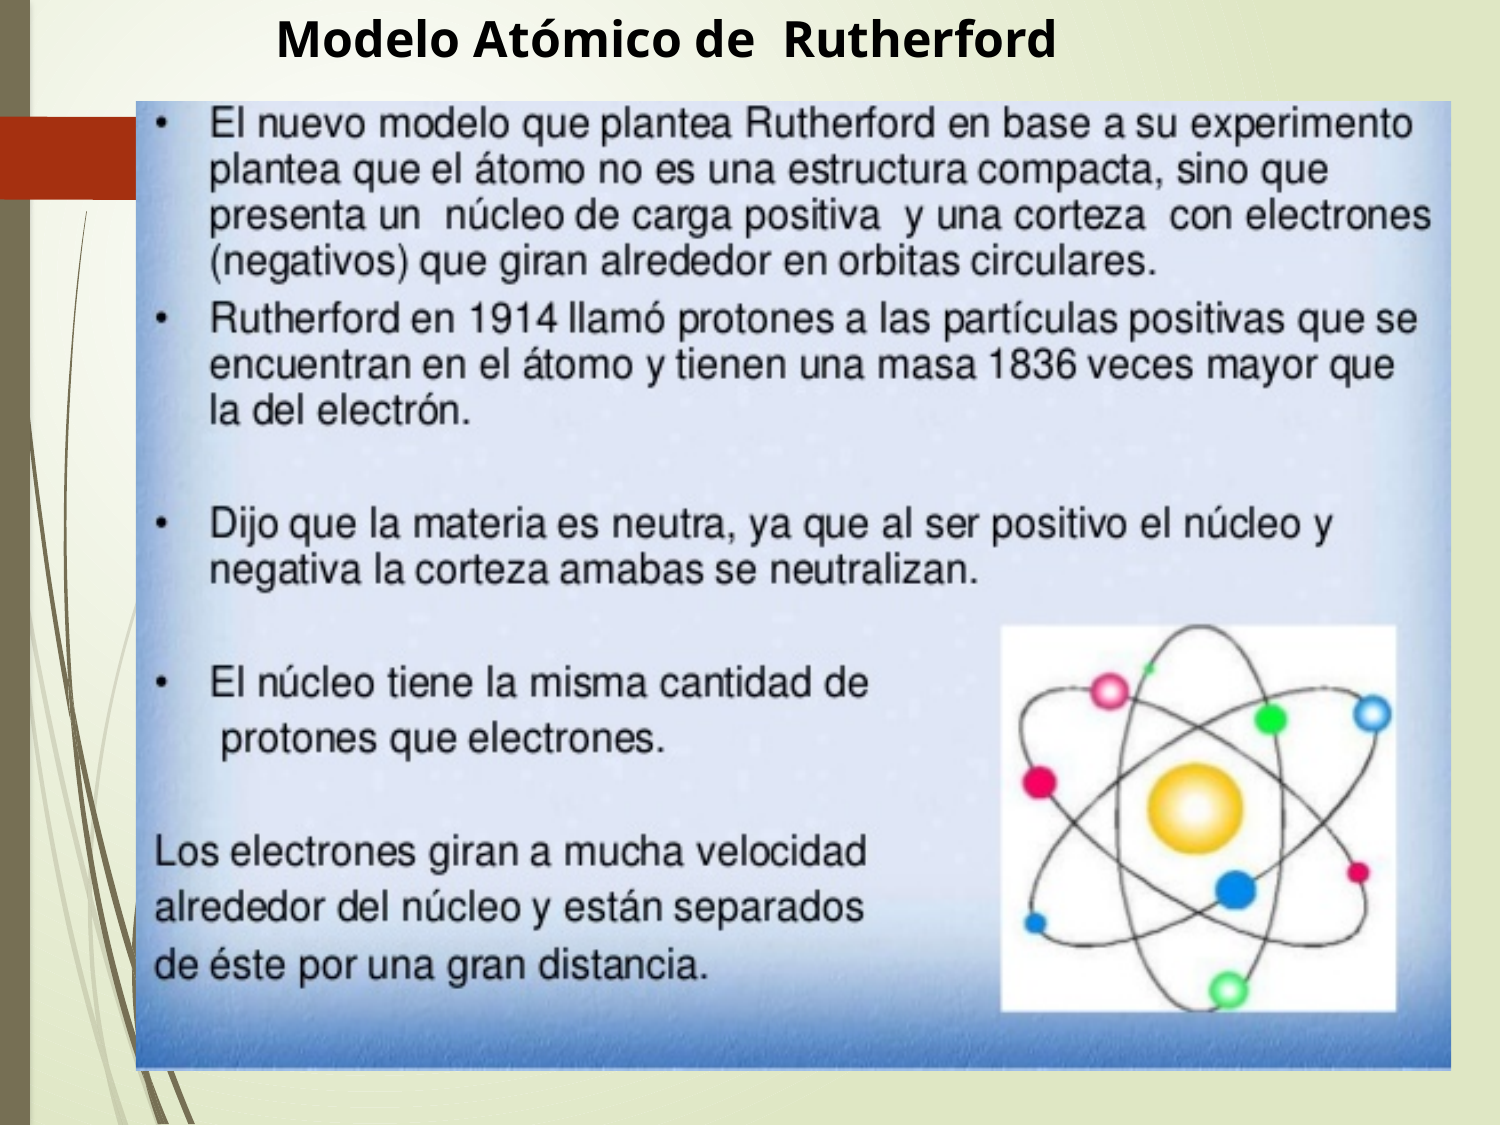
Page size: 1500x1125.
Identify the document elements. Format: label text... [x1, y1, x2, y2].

text_box Modelo Atómico de Rutherford [234, 0, 1451, 76]
picture [135, 101, 1452, 1071]
